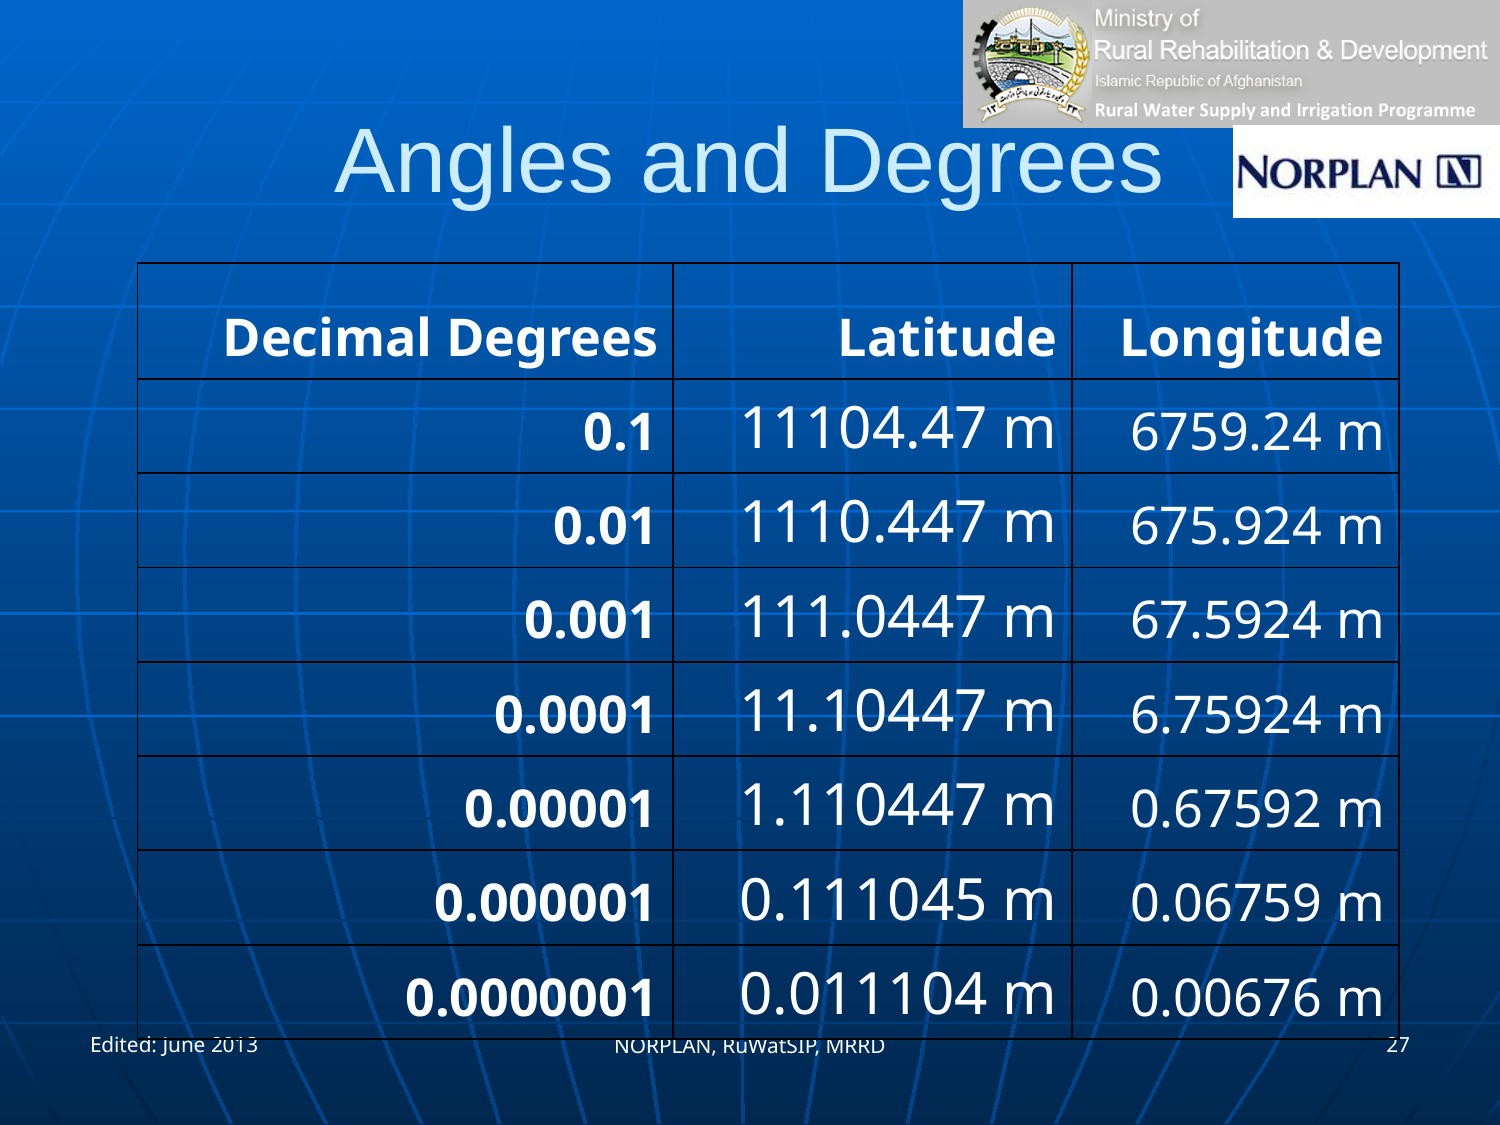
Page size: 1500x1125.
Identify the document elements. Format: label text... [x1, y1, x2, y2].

table_cell 0.001 [138, 568, 672, 661]
table_cell 0.00676 m [1073, 946, 1398, 1038]
table_cell 1110.447 m [674, 474, 1071, 567]
table_cell 675.924 m [1073, 474, 1398, 567]
table_header Longitude [1073, 264, 1398, 378]
table_cell 6759.24 m [1073, 380, 1398, 472]
table_cell 0.0000001 [138, 946, 672, 1038]
table_cell 0.011104 m [674, 946, 1071, 1038]
table_header Decimal Degrees [138, 264, 672, 378]
picture [963, 0, 1500, 218]
table_cell 111.0447 m [674, 568, 1071, 661]
table_cell 0.00001 [138, 757, 672, 849]
table_cell 67.5924 m [1073, 568, 1398, 661]
table_cell 6.75924 m [1073, 663, 1398, 755]
table_header Latitude [674, 264, 1071, 378]
footer NORPLAN, RuWatSIP, MRRD [512, 1040, 988, 1101]
table_cell 1.110447 m [674, 757, 1071, 849]
table_cell 11.10447 m [674, 663, 1071, 755]
table_cell 0.0001 [138, 663, 672, 755]
table_cell 0.1 [138, 380, 672, 472]
table_cell 0.67592 m [1073, 757, 1398, 849]
table_cell 0.000001 [138, 851, 672, 944]
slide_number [74, 1023, 426, 1100]
slide_number 27 [1074, 1023, 1426, 1100]
table_cell 0.06759 m [1073, 851, 1398, 944]
title Angles and Degrees [74, 62, 1426, 250]
table_cell 0.01 [138, 474, 672, 567]
table_cell 0.111045 m [674, 851, 1071, 944]
table_cell 11104.47 m [674, 380, 1071, 472]
